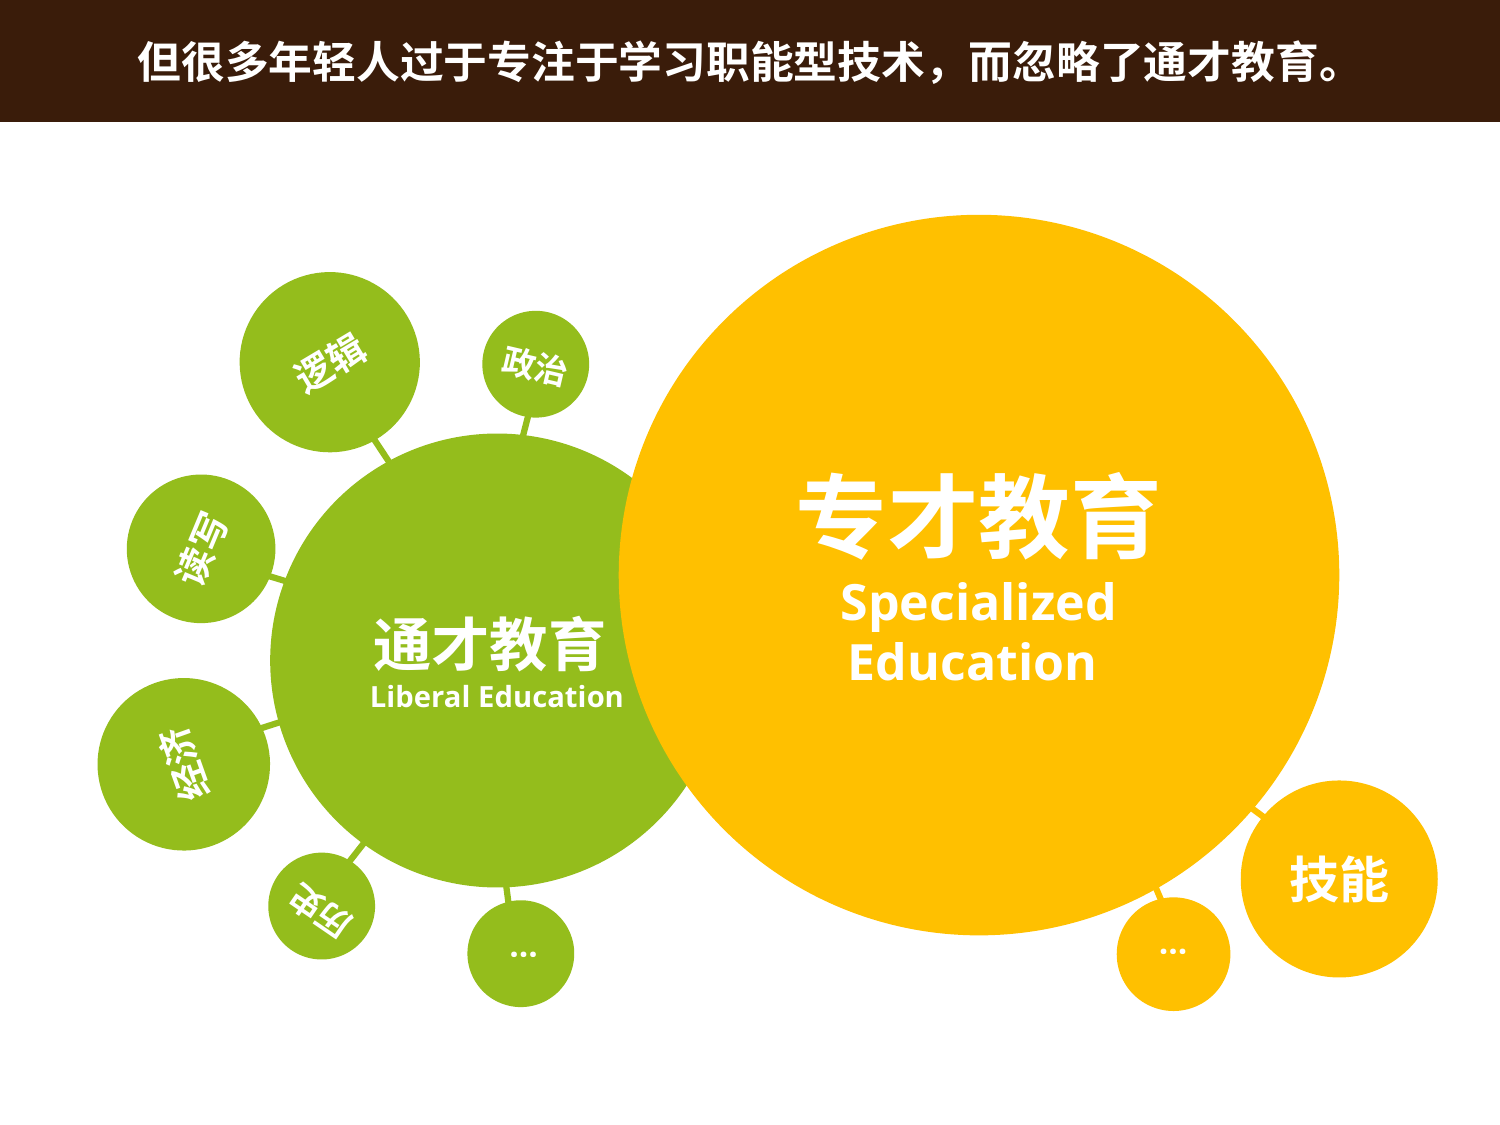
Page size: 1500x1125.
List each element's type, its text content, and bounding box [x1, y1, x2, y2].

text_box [95, 674, 276, 848]
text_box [473, 313, 596, 440]
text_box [130, 473, 279, 637]
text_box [1240, 777, 1438, 978]
text_box 通才教育Liberal Education [269, 433, 687, 885]
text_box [238, 271, 419, 467]
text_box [1117, 890, 1232, 1012]
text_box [454, 880, 581, 1003]
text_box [266, 832, 389, 959]
text_box 但很多年轻人过于专注于学习职能型技术，而忽略了通才教育。 [0, 0, 1500, 123]
text_box 专才教育 Specialized Education [617, 213, 1341, 937]
